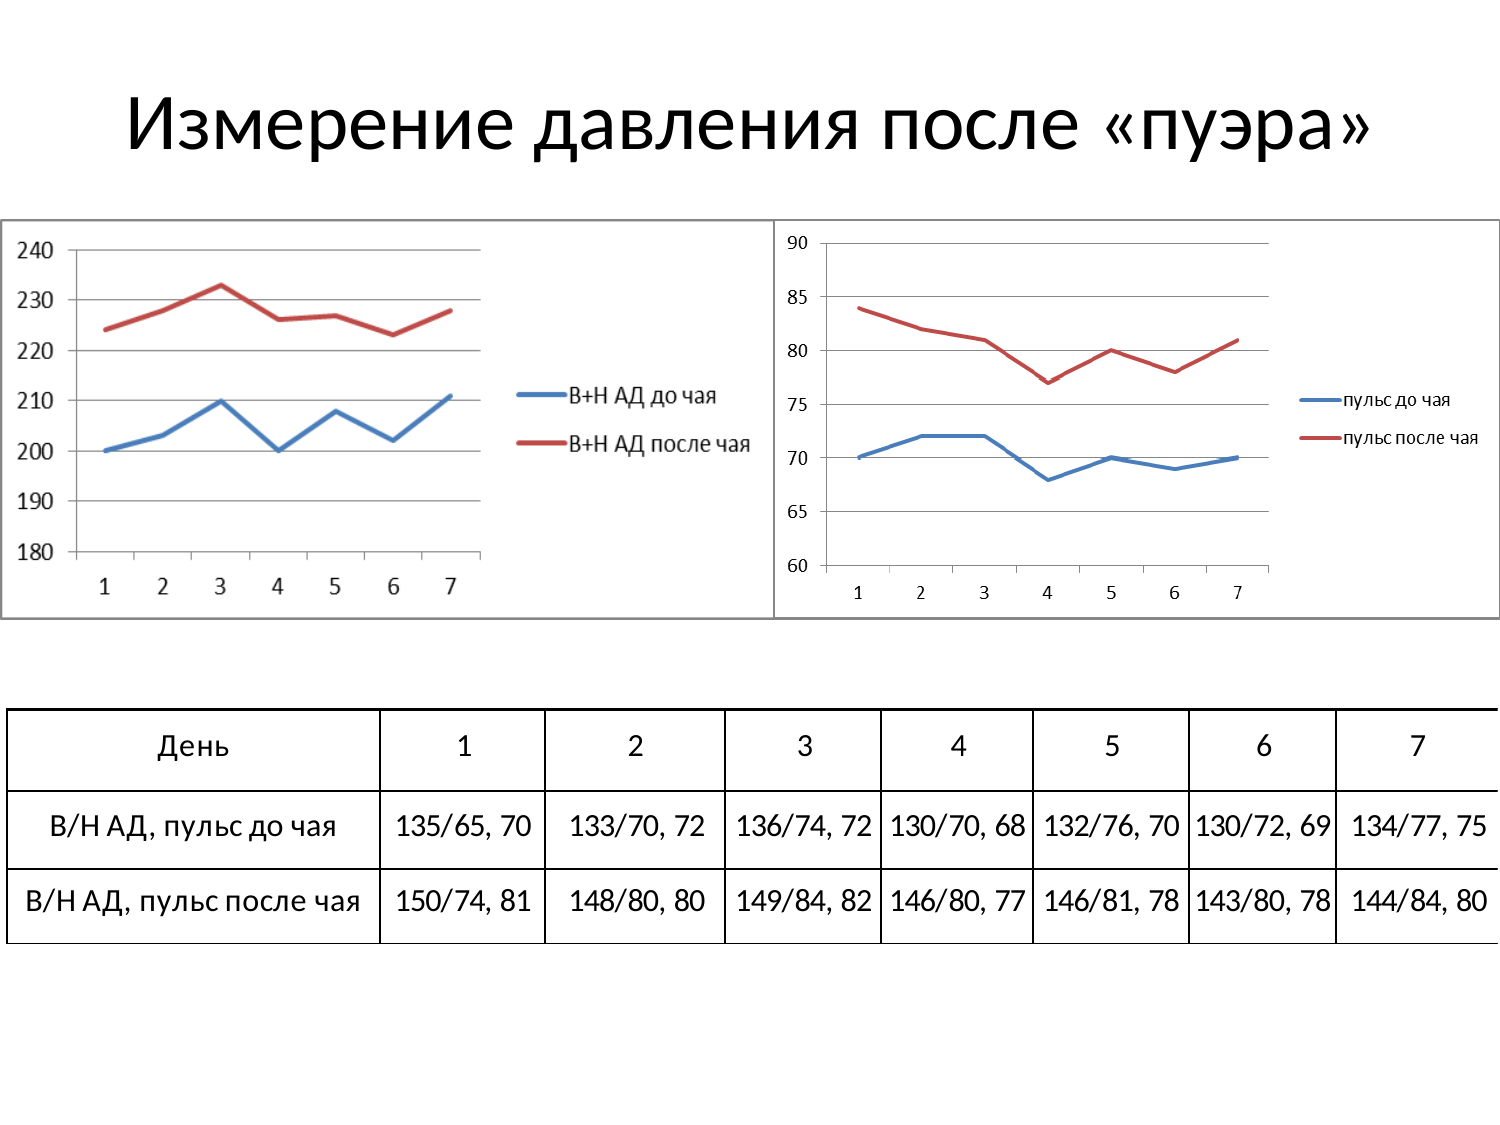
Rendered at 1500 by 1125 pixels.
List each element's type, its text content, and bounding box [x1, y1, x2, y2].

picture [5, 708, 1500, 946]
title Измерение давления после «пуэра» [76, 23, 1427, 211]
picture [0, 219, 1500, 620]
